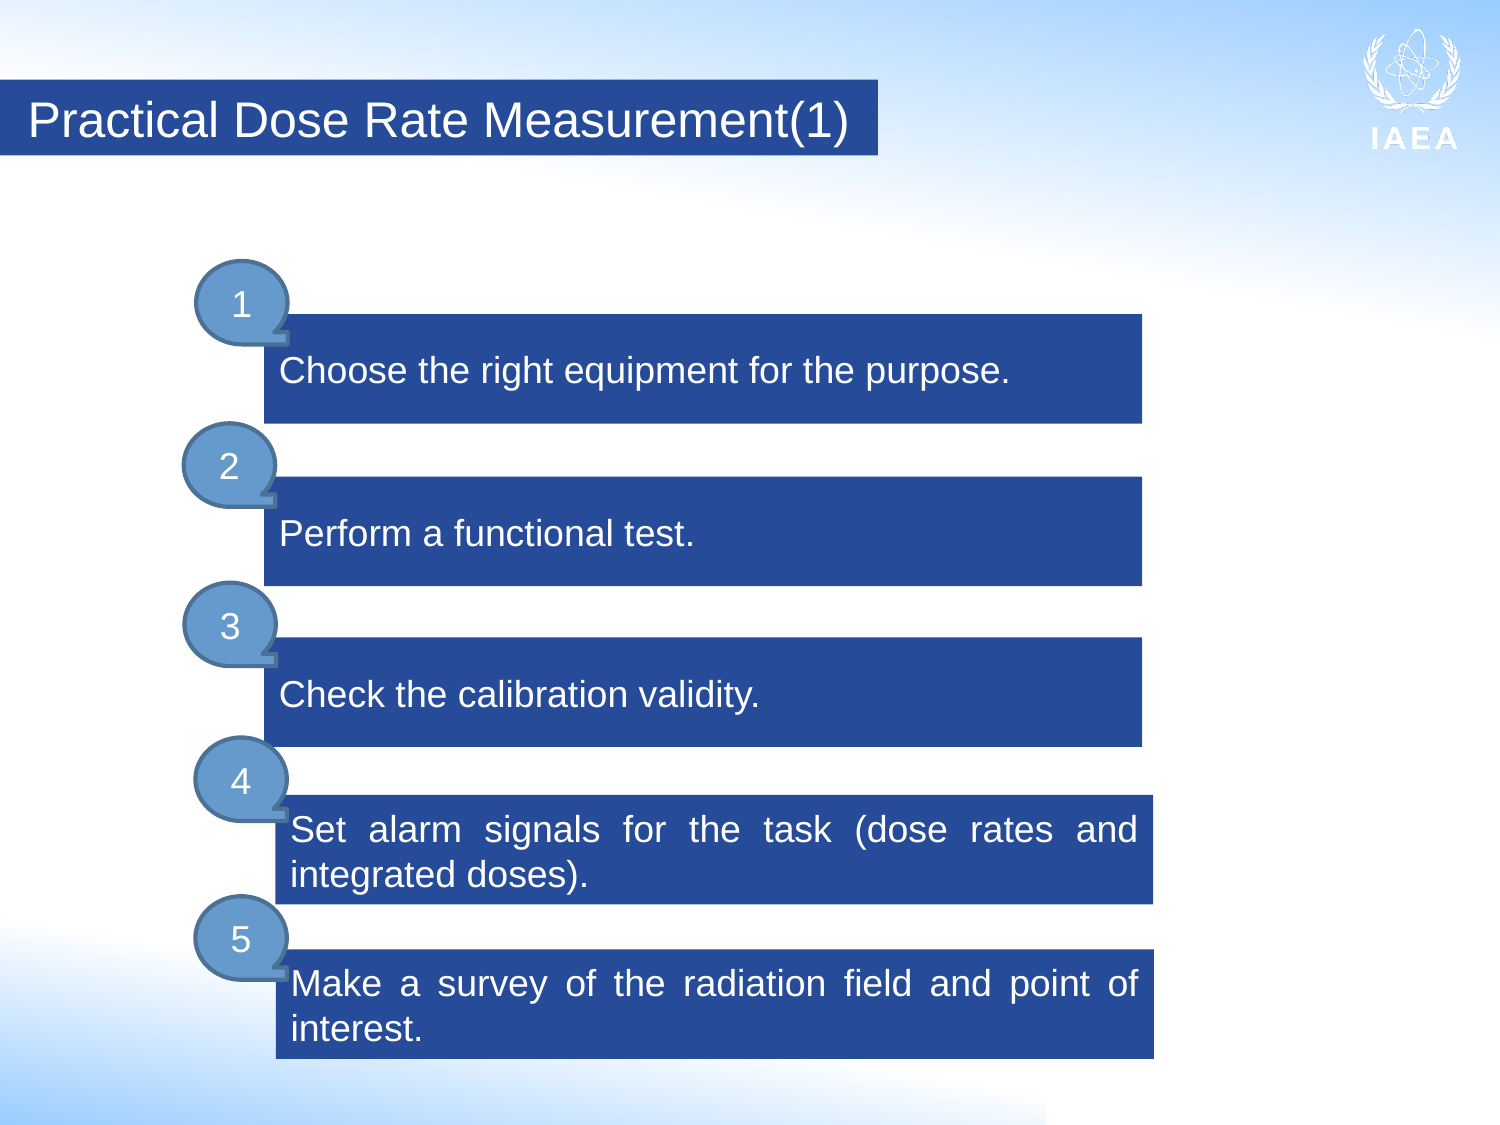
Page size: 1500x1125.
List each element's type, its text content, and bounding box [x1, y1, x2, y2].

text_box Check the calibration validity. [262, 635, 1144, 749]
text_box Set alarm signals for the task (dose rates and integrated doses). [273, 793, 1155, 906]
text_box Choose the right equipment for the purpose. [262, 312, 1144, 426]
text_box 5 [193, 894, 289, 982]
text_box Make a survey of the radiation field and point of interest. [274, 947, 1156, 1061]
picture [1363, 29, 1461, 149]
text_box 1 [193, 258, 290, 347]
text_box 2 [181, 421, 278, 509]
text_box Practical Dose Rate Measurement(1) [0, 78, 880, 158]
text_box 4 [193, 735, 289, 824]
text_box Perform a functional test. [262, 474, 1144, 588]
text_box 3 [182, 580, 279, 669]
